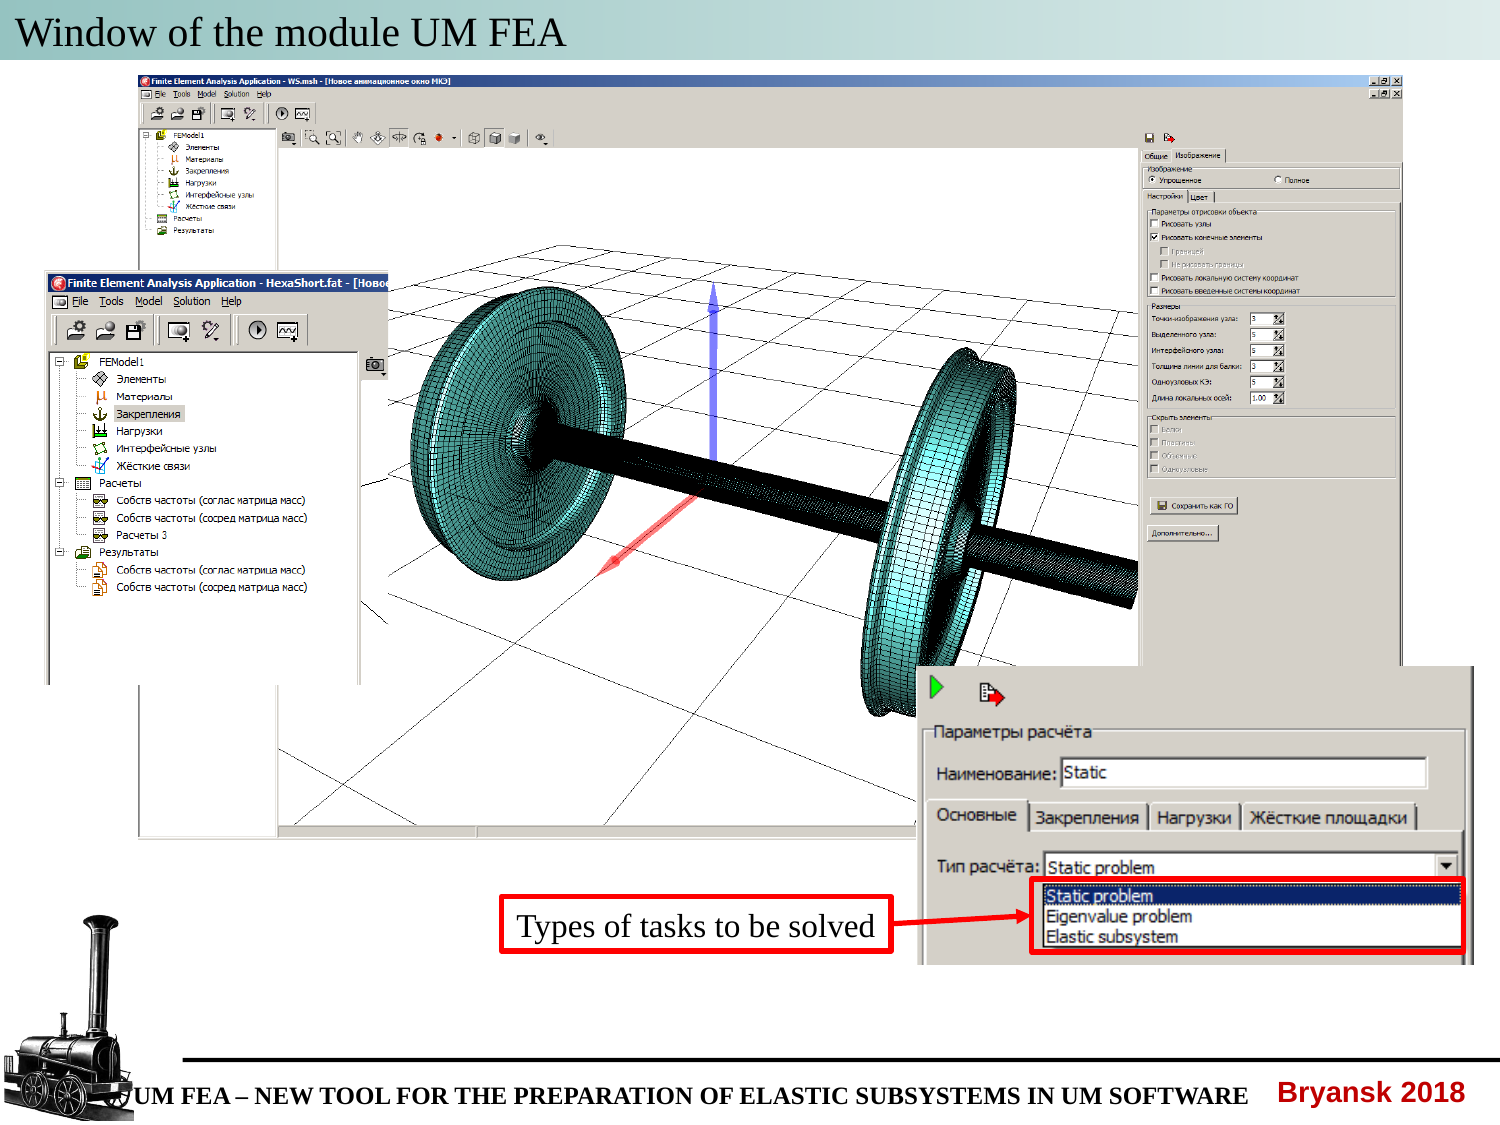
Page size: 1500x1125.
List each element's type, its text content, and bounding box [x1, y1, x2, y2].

text_box Window of the module UM FEA [0, 1, 1500, 60]
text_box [893, 915, 1033, 925]
picture [44, 75, 1474, 965]
picture [4, 911, 134, 1121]
text_box Types of tasks to be solved [501, 896, 892, 952]
